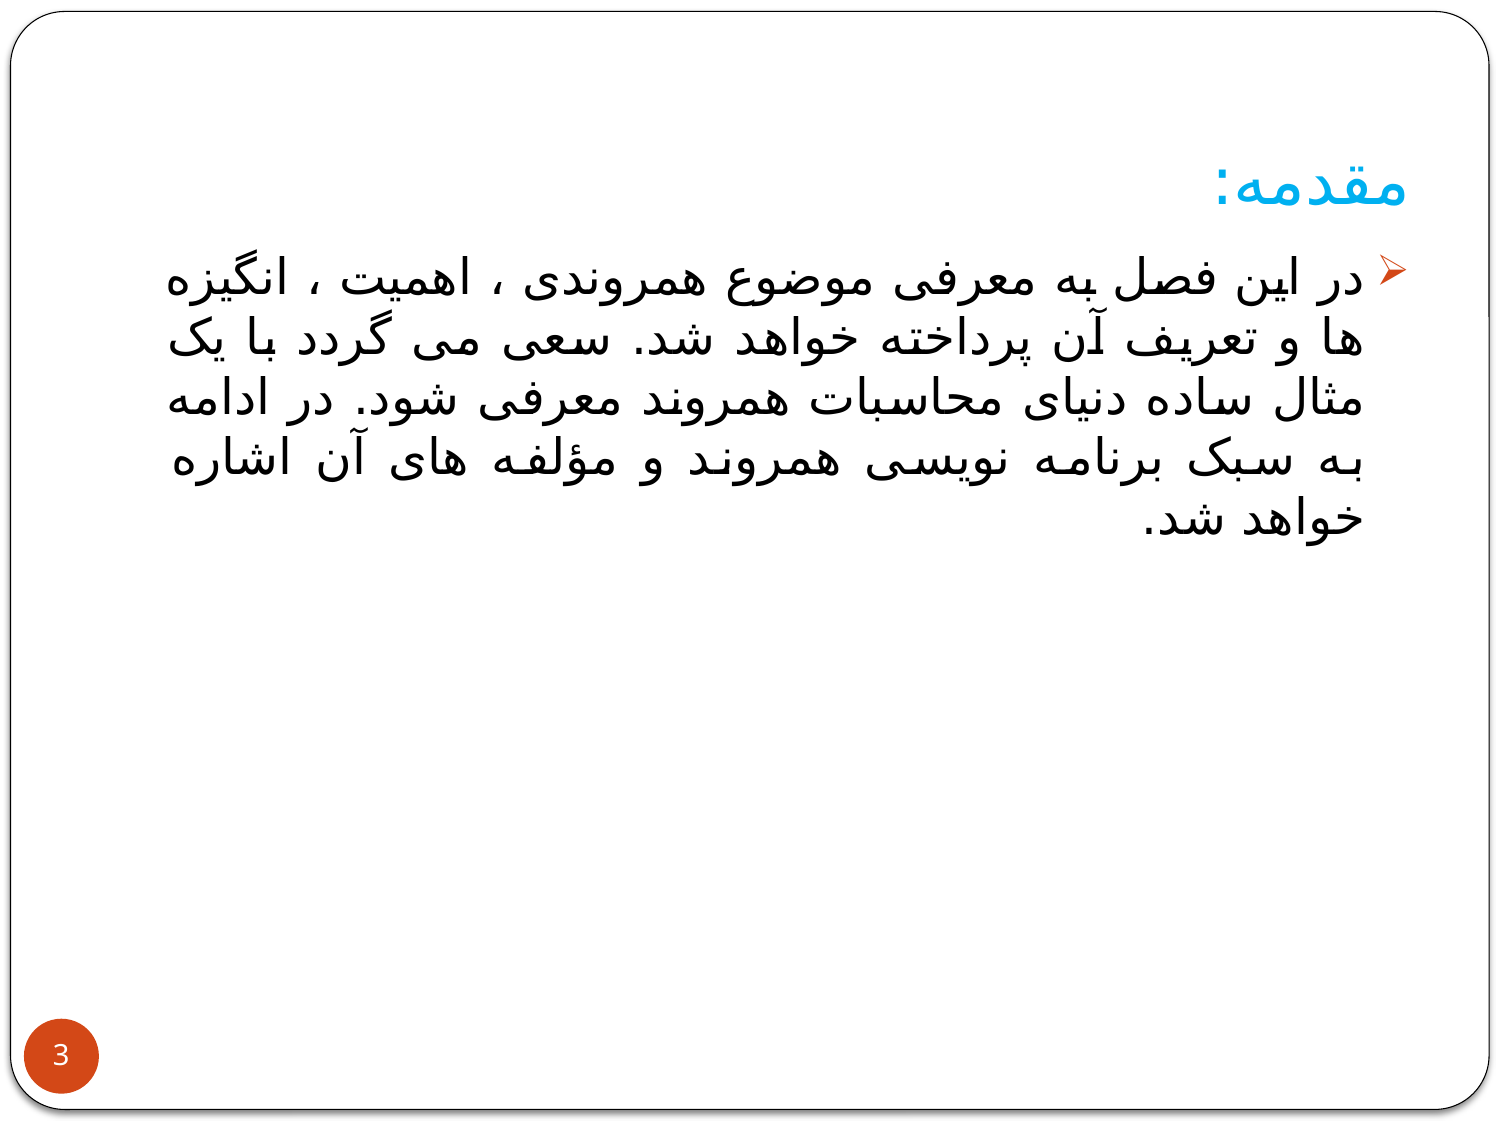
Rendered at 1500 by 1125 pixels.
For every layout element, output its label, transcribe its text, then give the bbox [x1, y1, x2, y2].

title مقدمه: [150, 45, 1425, 233]
slide_number 3 [23, 1018, 99, 1094]
list در این فصل به معرفی موضوع همروندی ، اهمیت ، انگیزه ها و تعریف آن پرداخته خواهد شد. سعی می گردد با یک مثال ساده دنیای محاسبات همروند معرفی شود. در ادامه به سبک برنامه نویسی همروند و مؤلفه های آن اشاره خواهد شد. [150, 237, 1425, 988]
